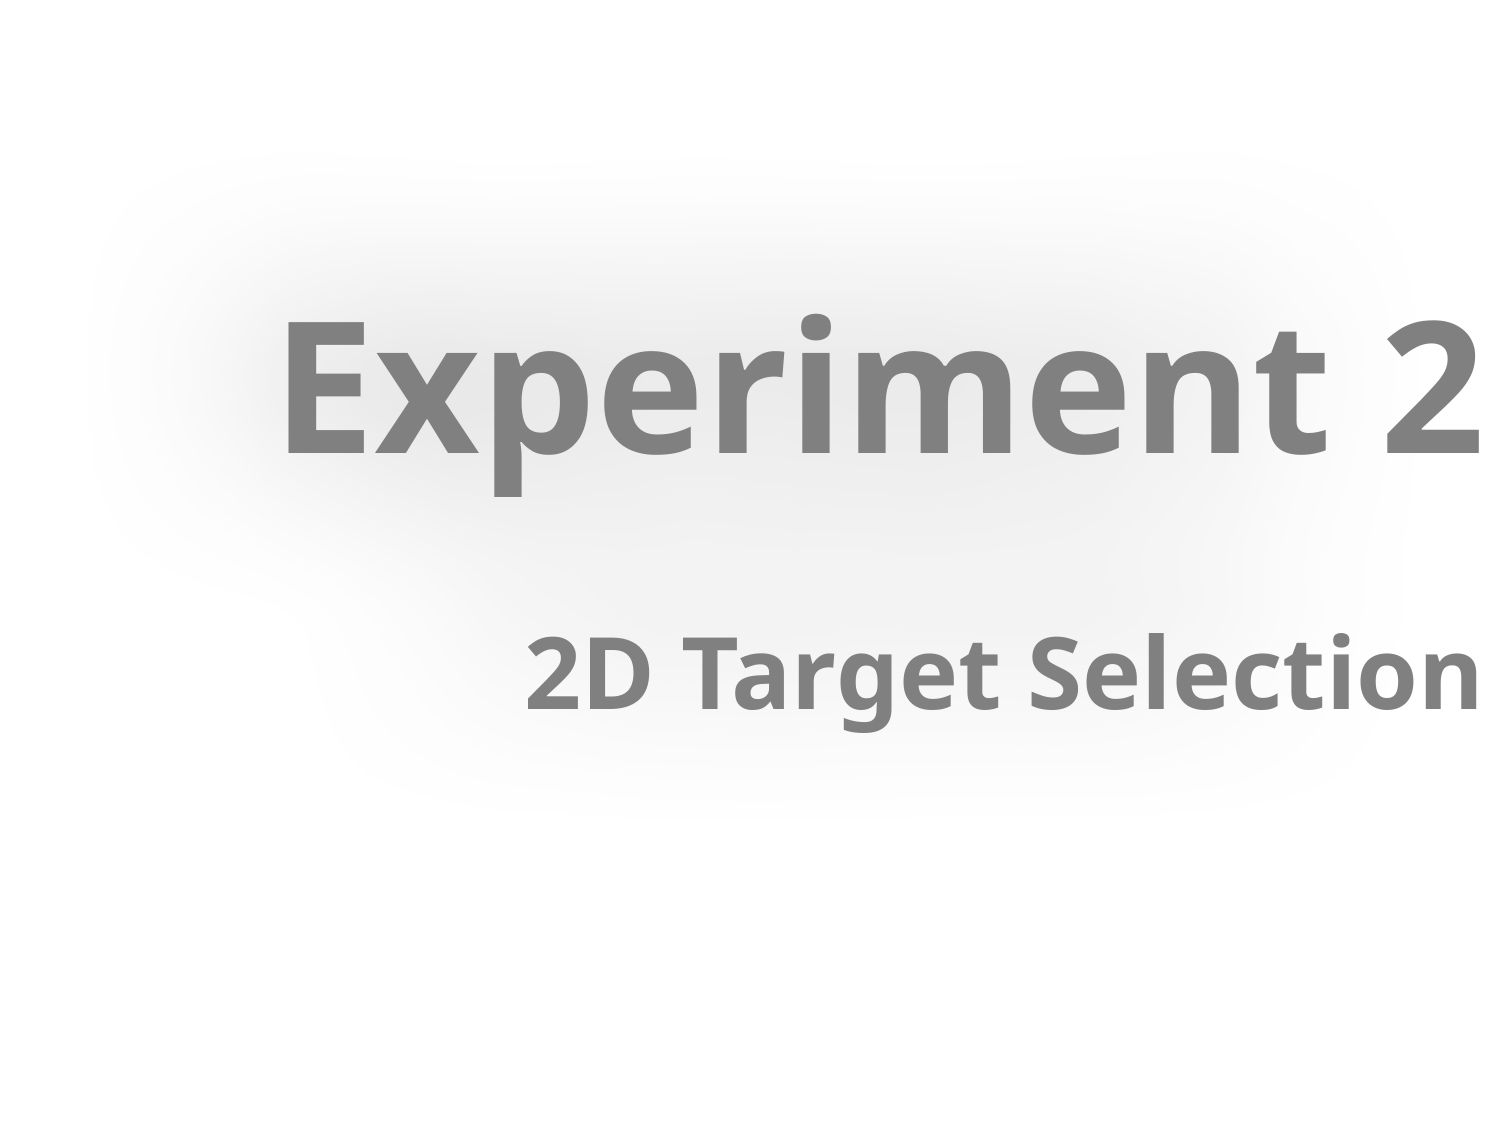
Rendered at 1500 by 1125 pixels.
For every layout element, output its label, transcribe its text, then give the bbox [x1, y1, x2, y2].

text_box Experiment 2 2D Target Selection [149, 262, 1500, 737]
